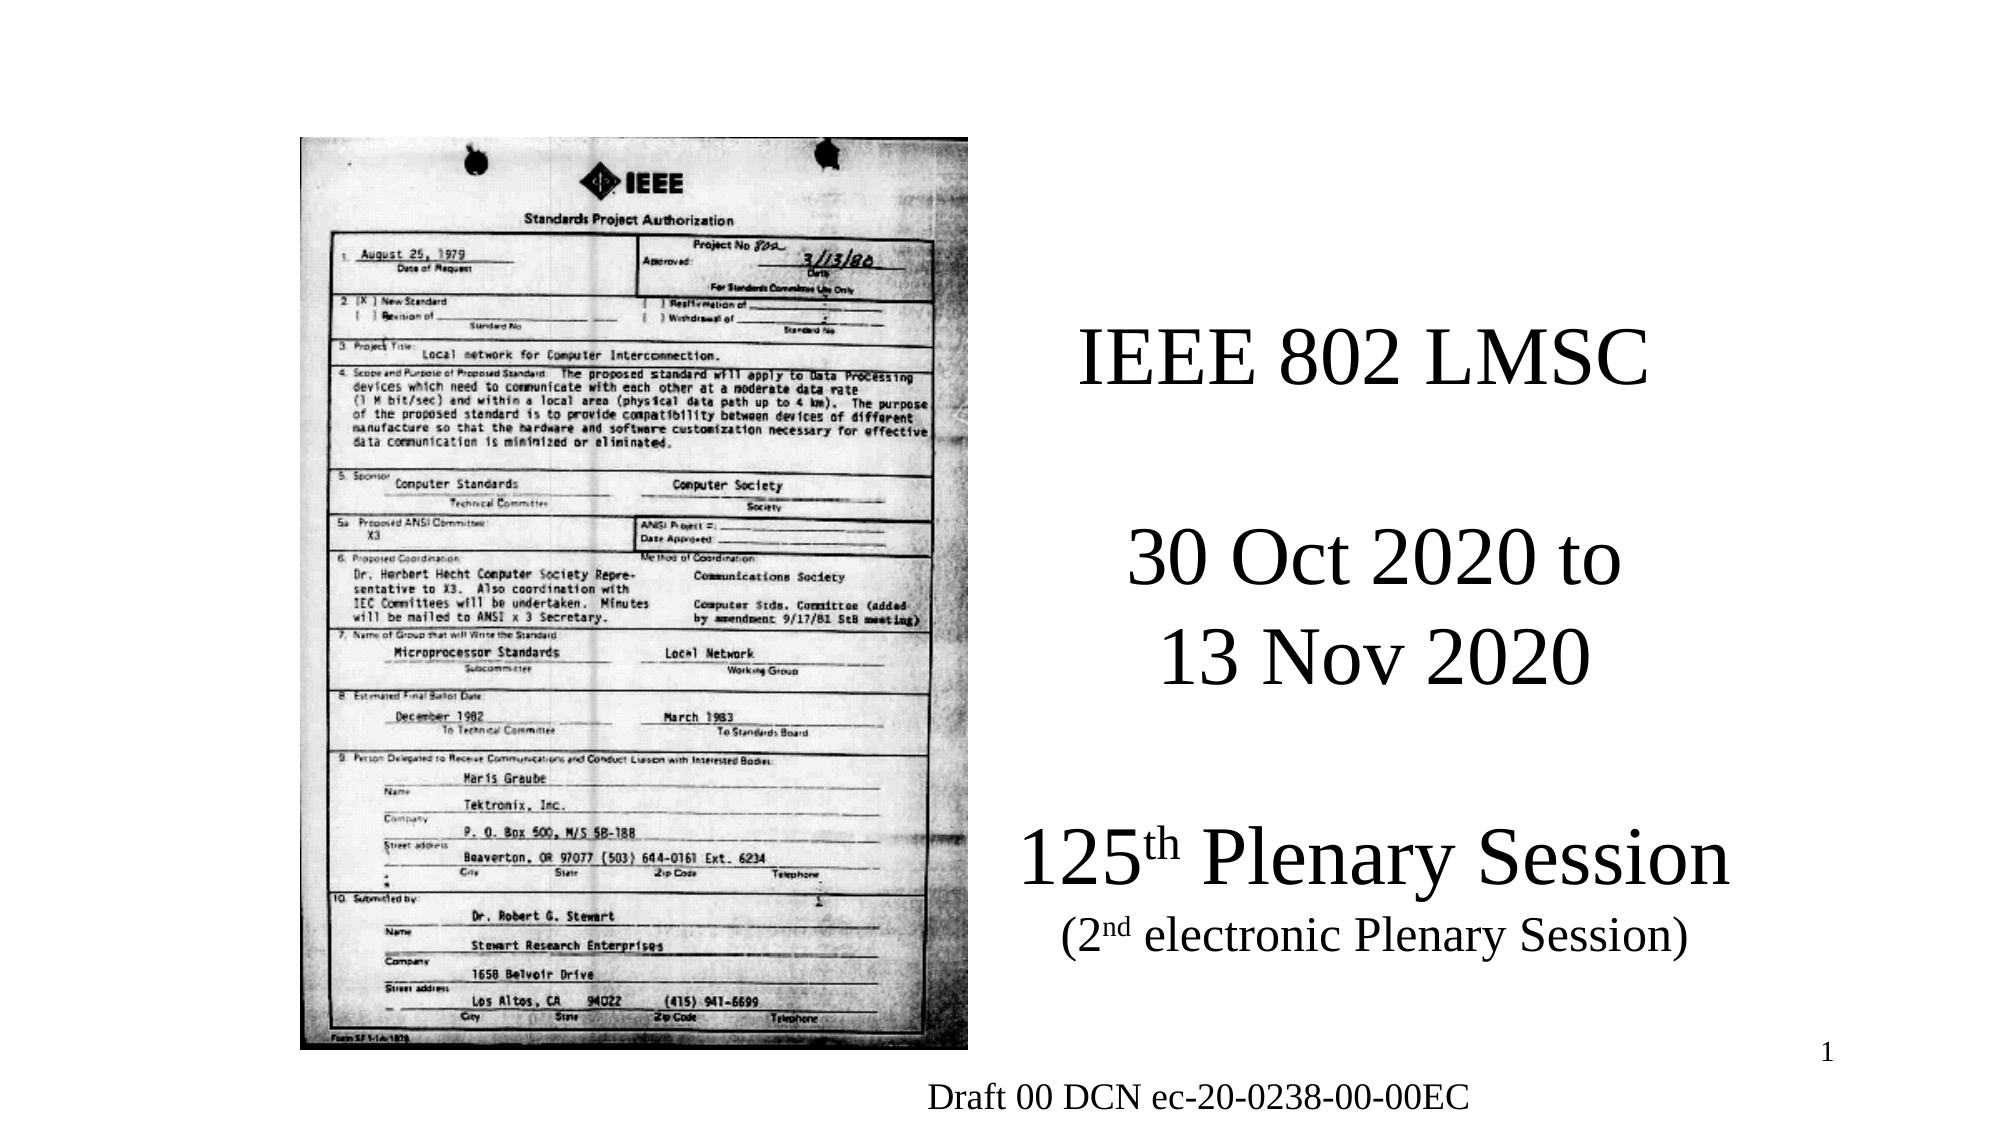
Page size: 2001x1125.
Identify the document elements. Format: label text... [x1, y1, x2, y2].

title IEEE 802 LMSC 30 Oct 2020 to 13 Nov 2020 125th Plenary Session (2nd electronic Plenary Session) [999, 637, 1751, 826]
text_box Draft 00 DCN ec-20-0238-00-00EC [912, 1064, 1780, 1125]
slide_number 1 [1433, 1024, 1851, 1101]
picture [299, 137, 968, 1051]
